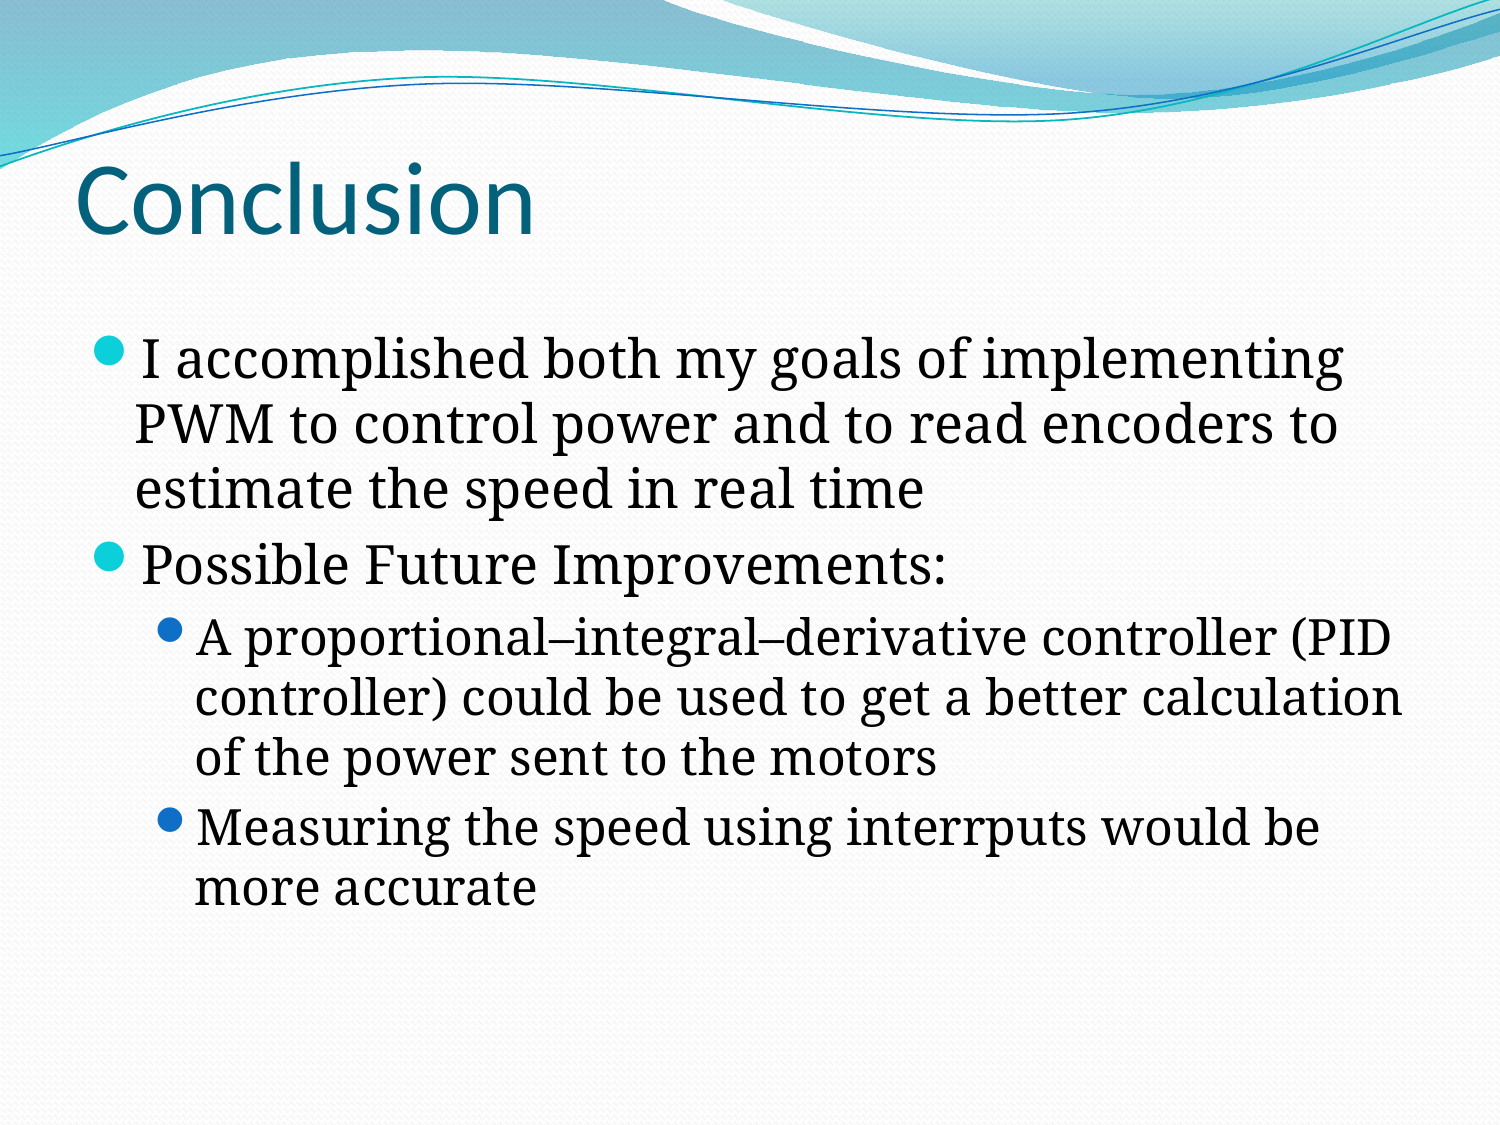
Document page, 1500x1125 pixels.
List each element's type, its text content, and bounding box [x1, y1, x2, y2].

list I accomplished both my goals of implementing PWM to control power and to read encoders to estimate the speed in real time Possible Future Improvements: A proportional–integral–derivative controller (PID controller) could be used to get a better calculation of the power sent to the motors Measuring the speed using interrputs would be more accurate [75, 317, 1425, 1038]
title Conclusion [75, 115, 1425, 263]
